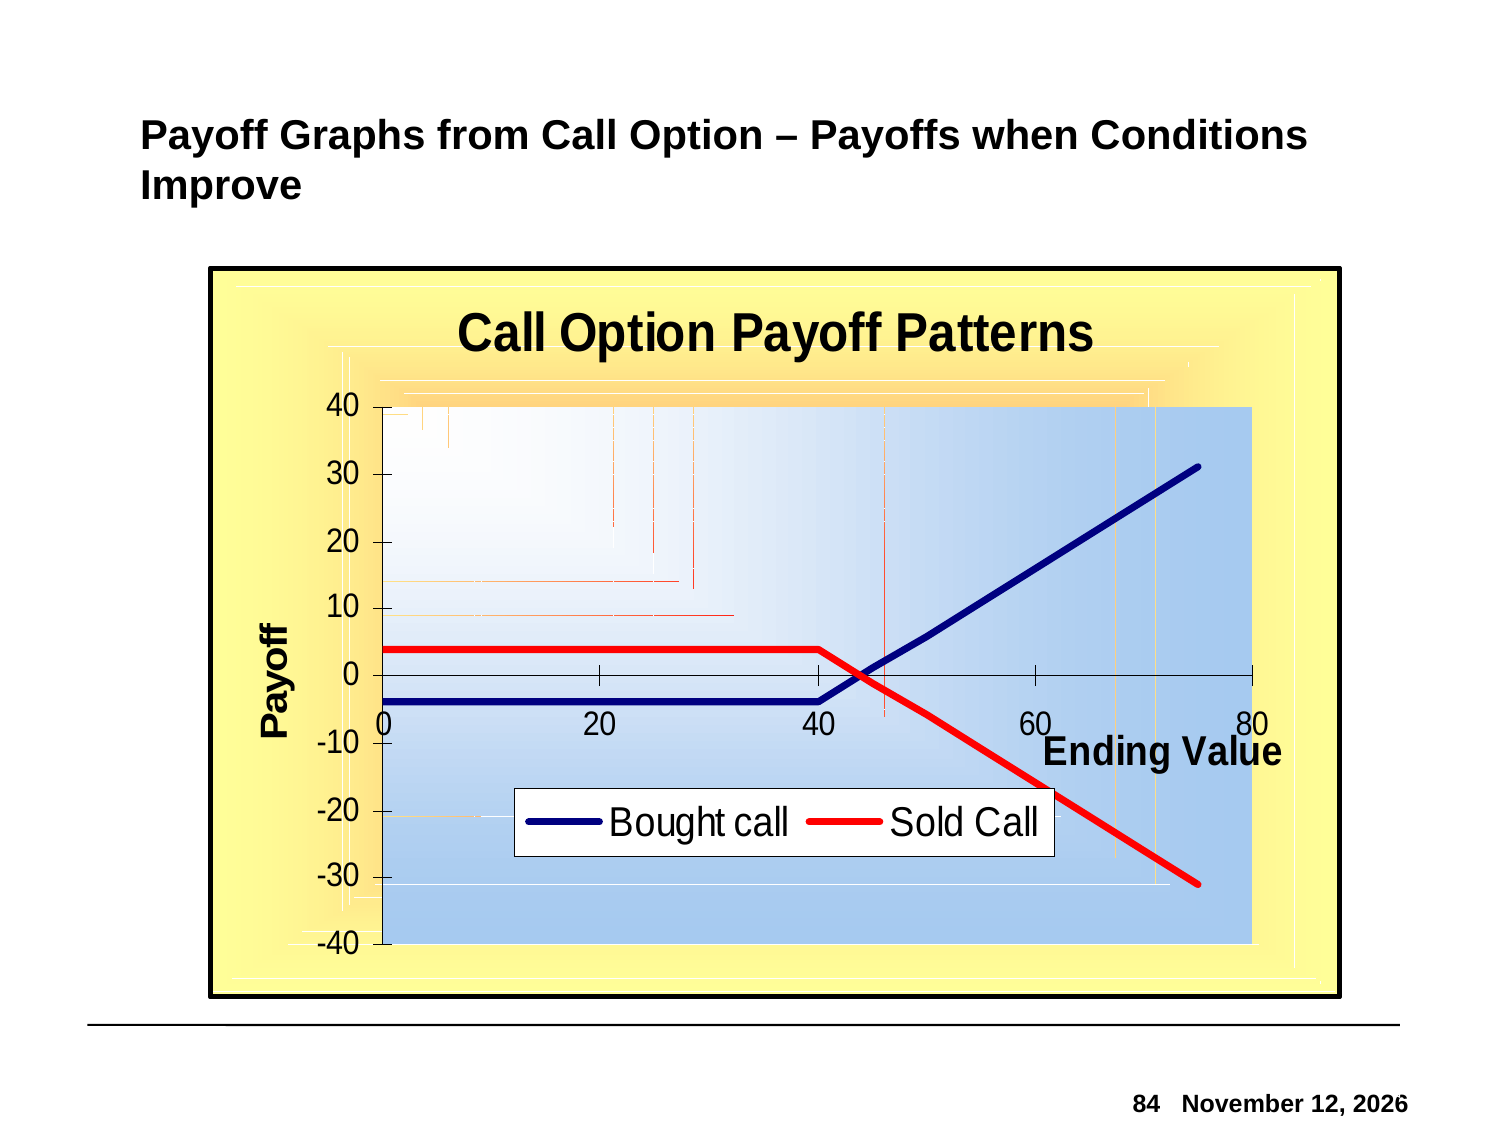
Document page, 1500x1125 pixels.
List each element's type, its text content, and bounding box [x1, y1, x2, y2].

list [193, 249, 1357, 1013]
title Payoff Graphs from Call Option – Payoffs when Conditions Improve [124, 99, 1401, 226]
